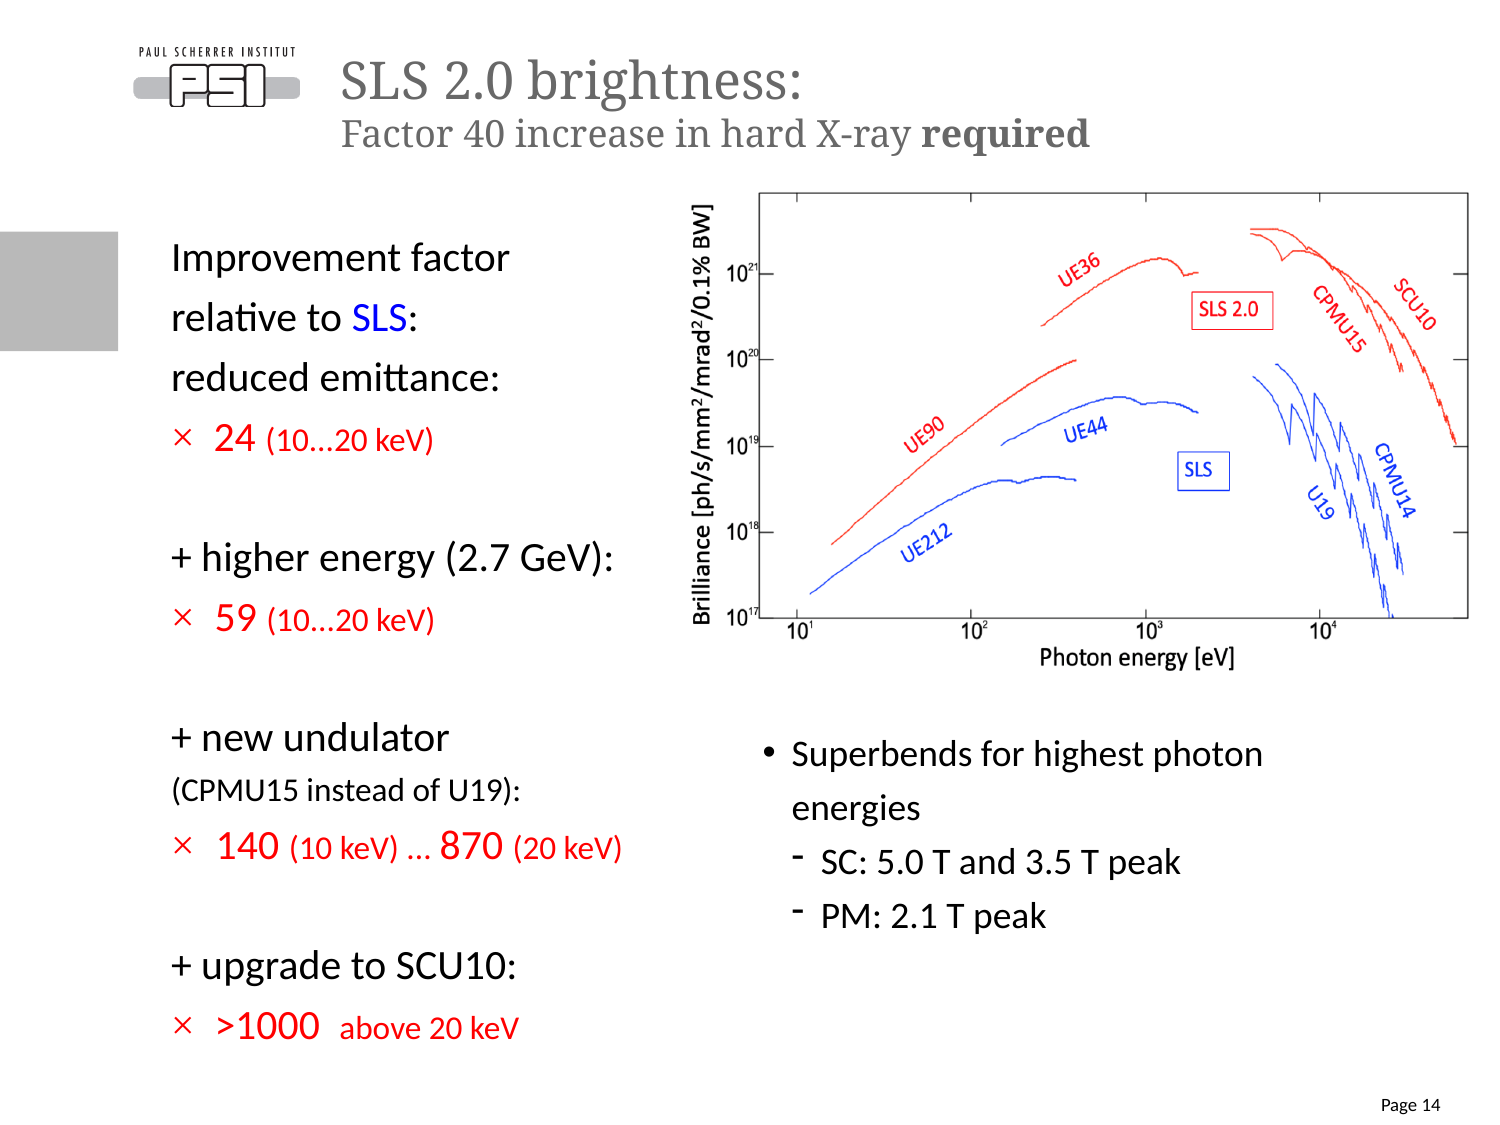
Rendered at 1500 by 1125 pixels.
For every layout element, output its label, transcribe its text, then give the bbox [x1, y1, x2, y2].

text_box Improvement factor relative to SLS: reduced emittance: × 24 (10...20 keV) + higher energy (2.7 GeV): × 59 (10...20 keV) + new undulator (CPMU15 instead of U19): × 140 (10 keV) ... 870 (20 keV) + upgrade to SCU10: × >1000 above 20 keV [171, 220, 676, 681]
picture [678, 181, 1485, 677]
slide_number Page 14 [1401, 1092, 1441, 1125]
text_box Superbends for highest photon energies SC: 5.0 T and 3.5 T peak PM: 2.1 T peak [762, 720, 1401, 1125]
title SLS 2.0 brightness: Factor 40 increase in hard X-ray required [340, 47, 1442, 132]
list [162, 220, 1356, 988]
